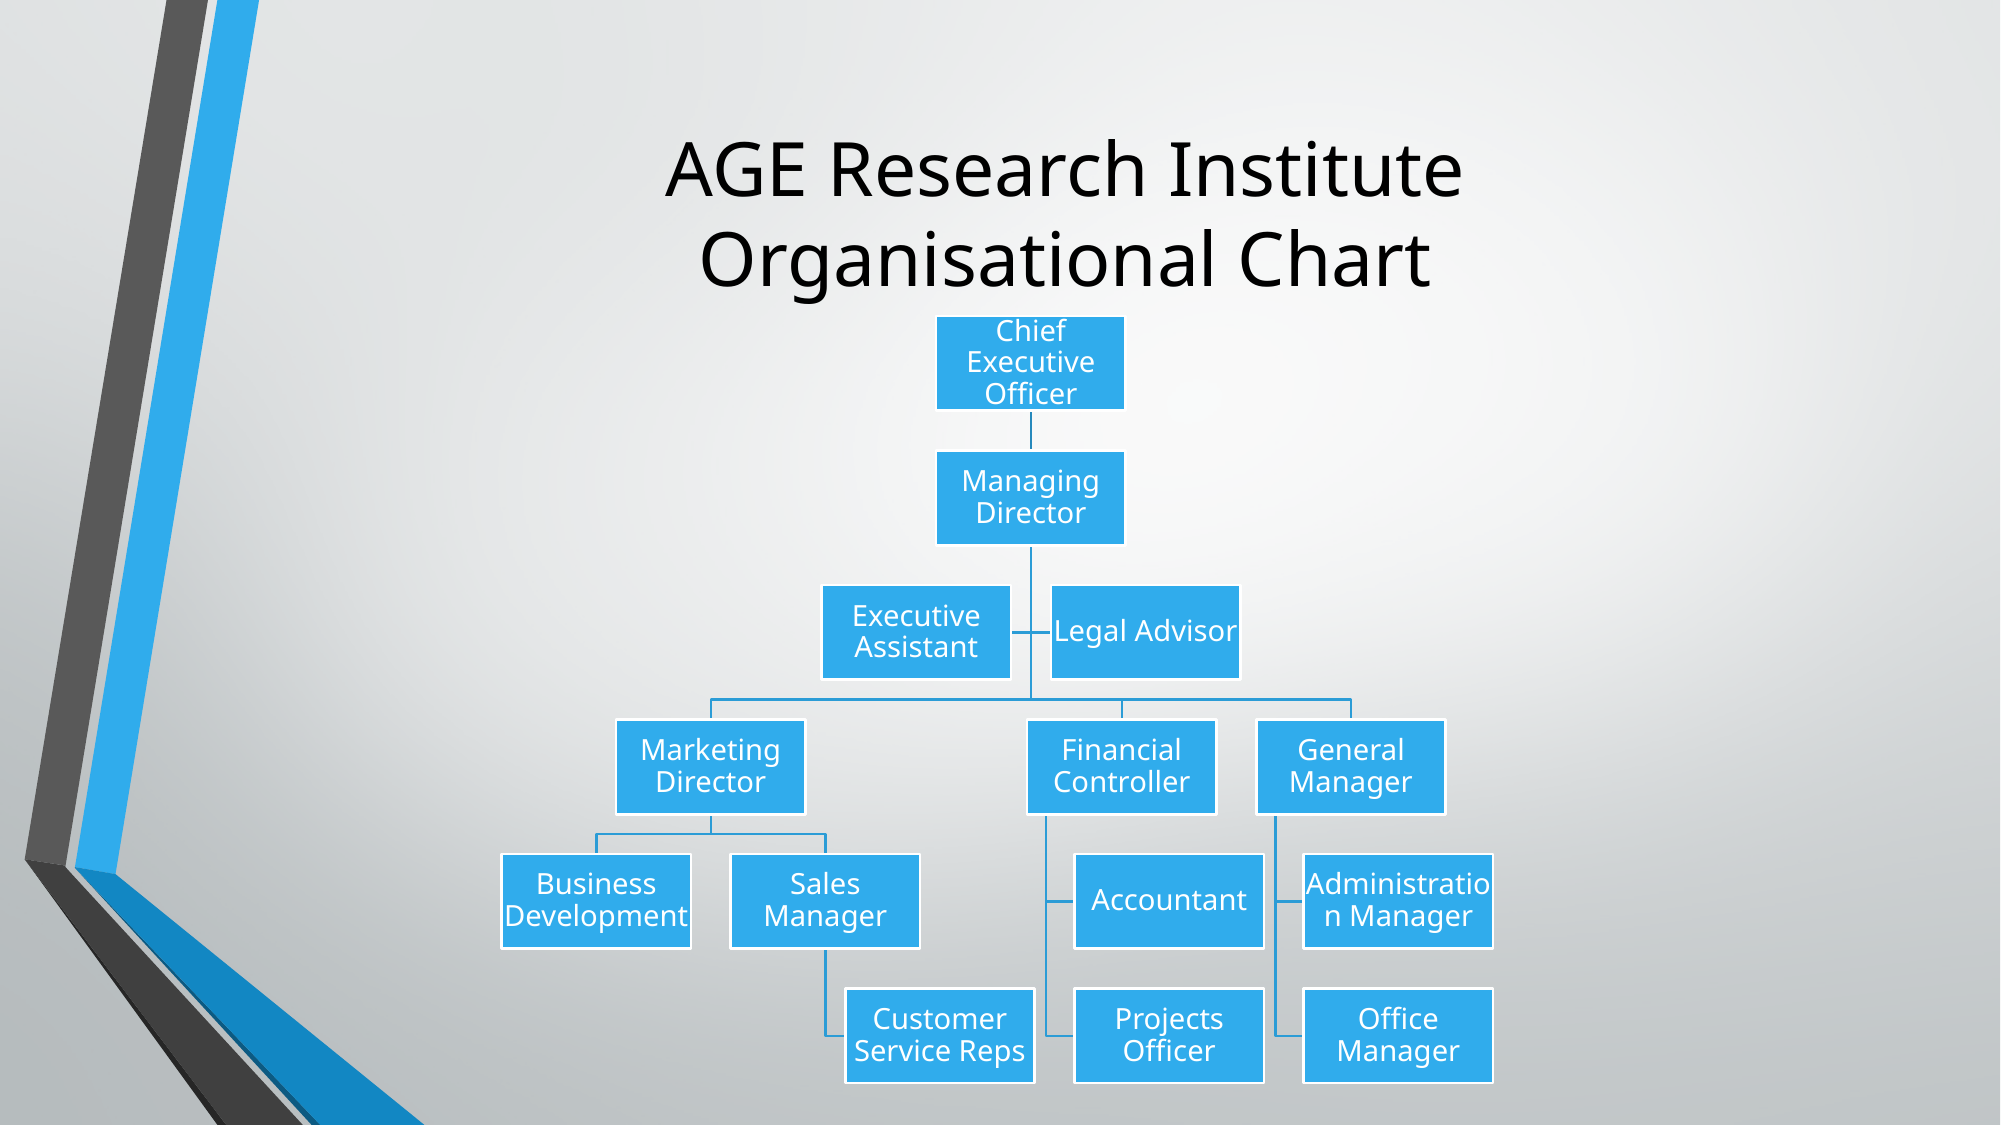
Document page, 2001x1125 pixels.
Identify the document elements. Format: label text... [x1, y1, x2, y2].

title AGE Research Institute Organisational Chart [243, 112, 1887, 400]
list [376, 315, 1618, 1084]
